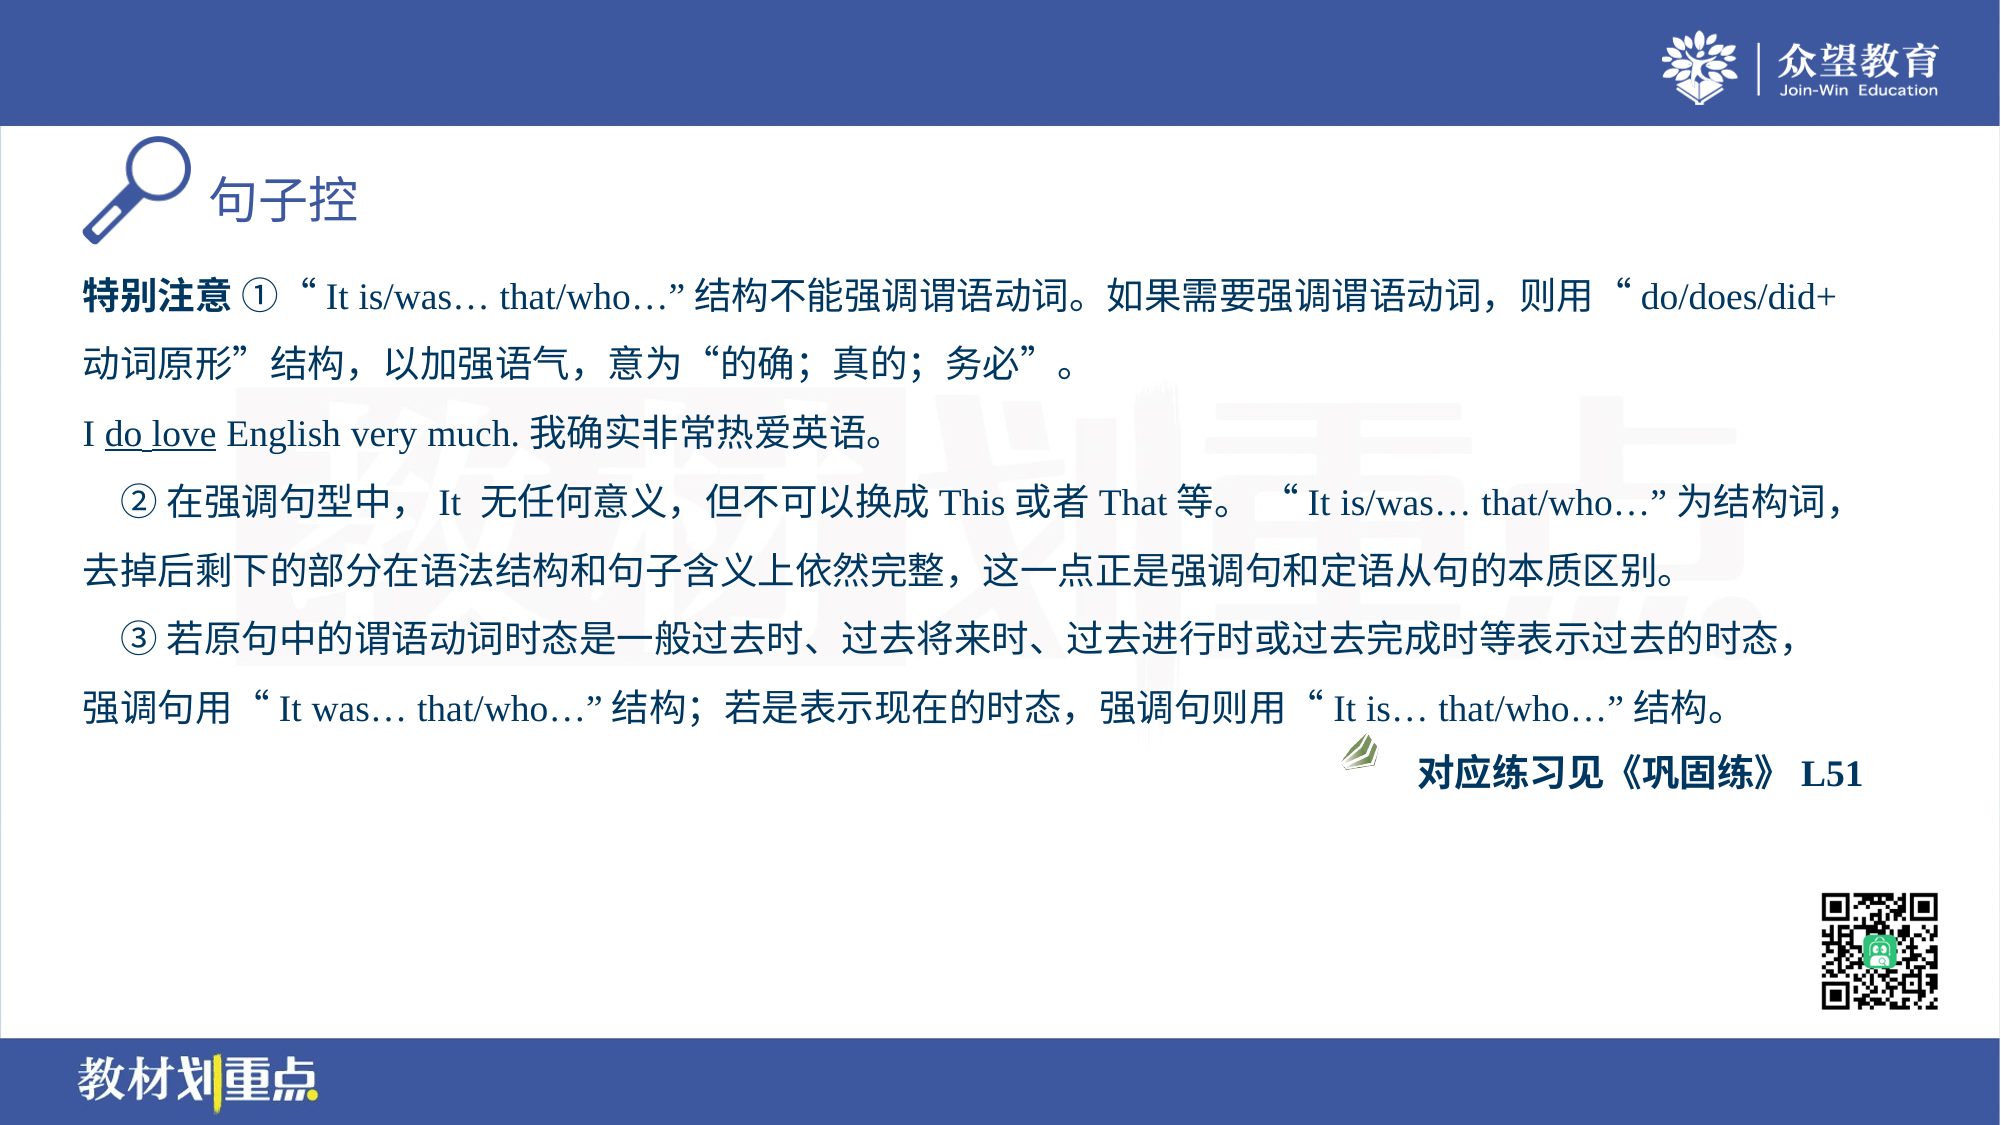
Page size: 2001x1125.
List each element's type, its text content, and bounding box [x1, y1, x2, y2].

text_box 特别注意 ①“It is/was… that/who…”结构不能强调谓语动词。如果需要强调谓语动词，则用“do/does/did+ 动词原形”结构，以加强语气，意为“的确；真的；务必”。 I do love English very much.我确实非常热爱英语。 ②在强调句型中，It 无任何意义，但不可以换成This或者That等。 “It is/was… that/who…”为结构词， 去掉后剩下的部分在语法结构和句子含义上依然完整，这一点正是强调句和定语从句的本质区别。 ③若原句中的谓语动词时态是一般过去时、过去将来时、过去进行时或过去完成时等表示过去的时态， 强调句用“It was… that/who…”结构；若是表示现在的时态，强调句则用“It is… that/who…”结构。 对应练习见《巩固练》L51 [82, 248, 1817, 788]
picture [0, 0, 2000, 1125]
